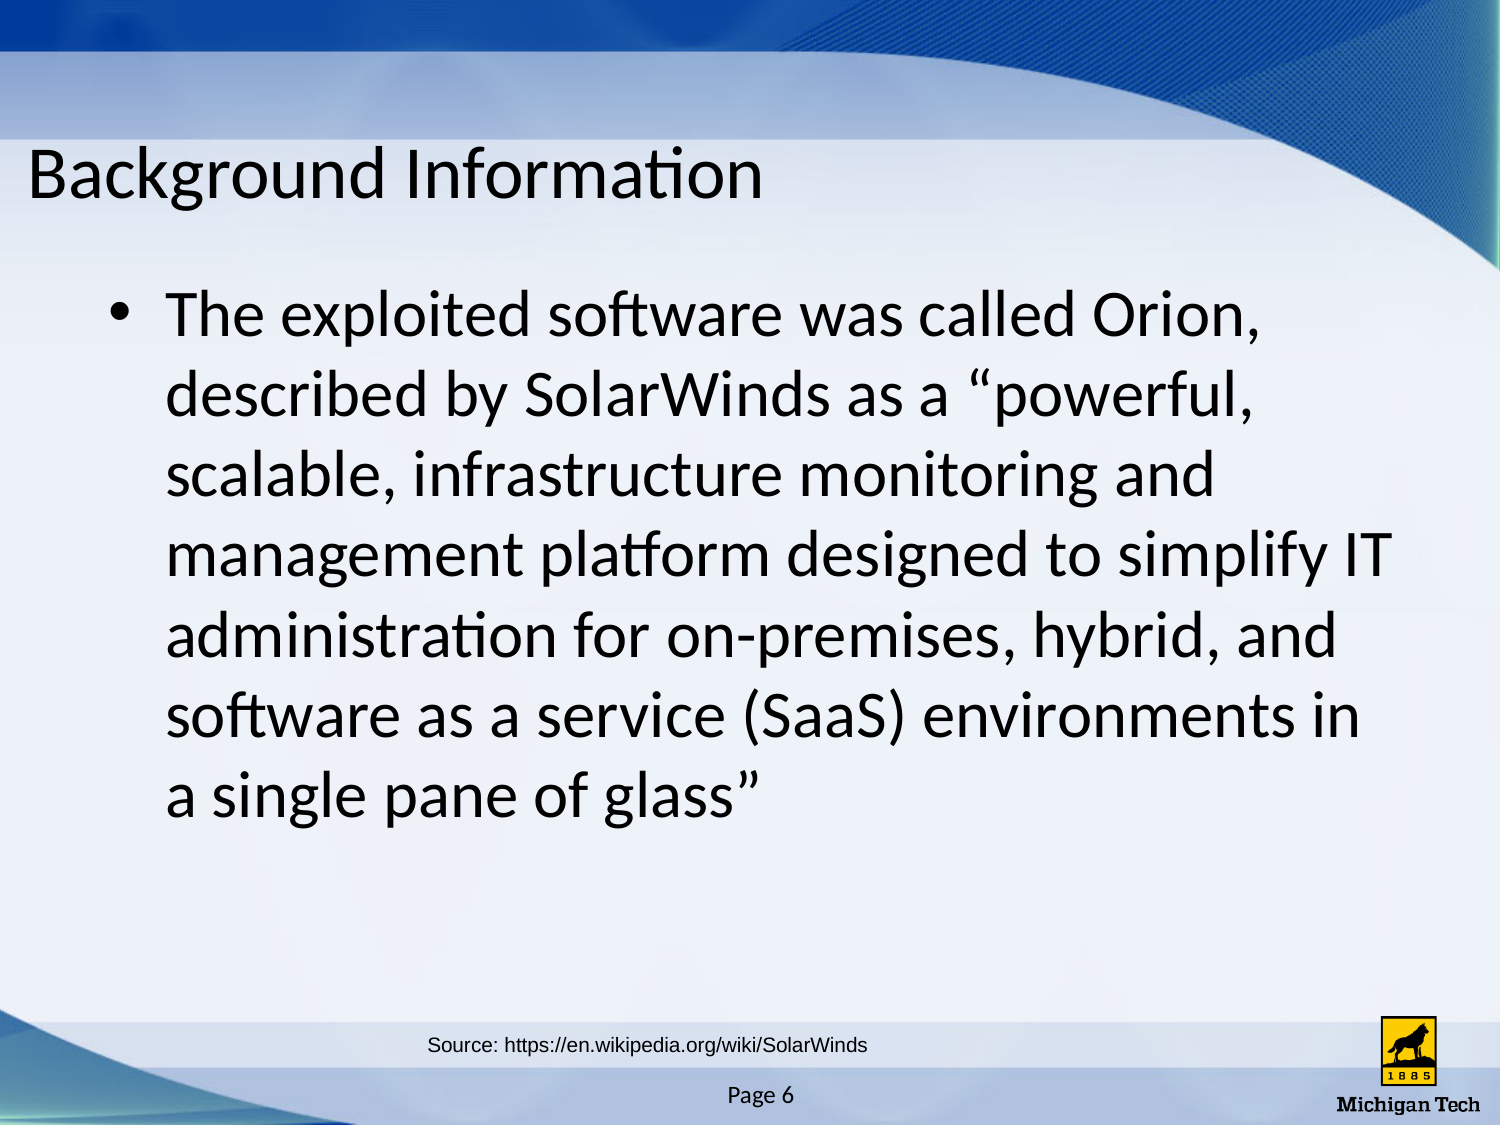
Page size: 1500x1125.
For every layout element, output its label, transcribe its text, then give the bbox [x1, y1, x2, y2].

text_box Source: https://en.wikipedia.org/wiki/SolarWinds [388, 1024, 1148, 1065]
picture [0, 0, 1500, 1125]
title Background Information [12, 75, 1263, 263]
list The exploited software was called Orion, described by SolarWinds as a “powerful, scalable, infrastructure monitoring and management platform designed to simplify IT administration for on-premises, hybrid, and software as a service (SaaS) environments in a single pane of glass” [75, 262, 1425, 1063]
